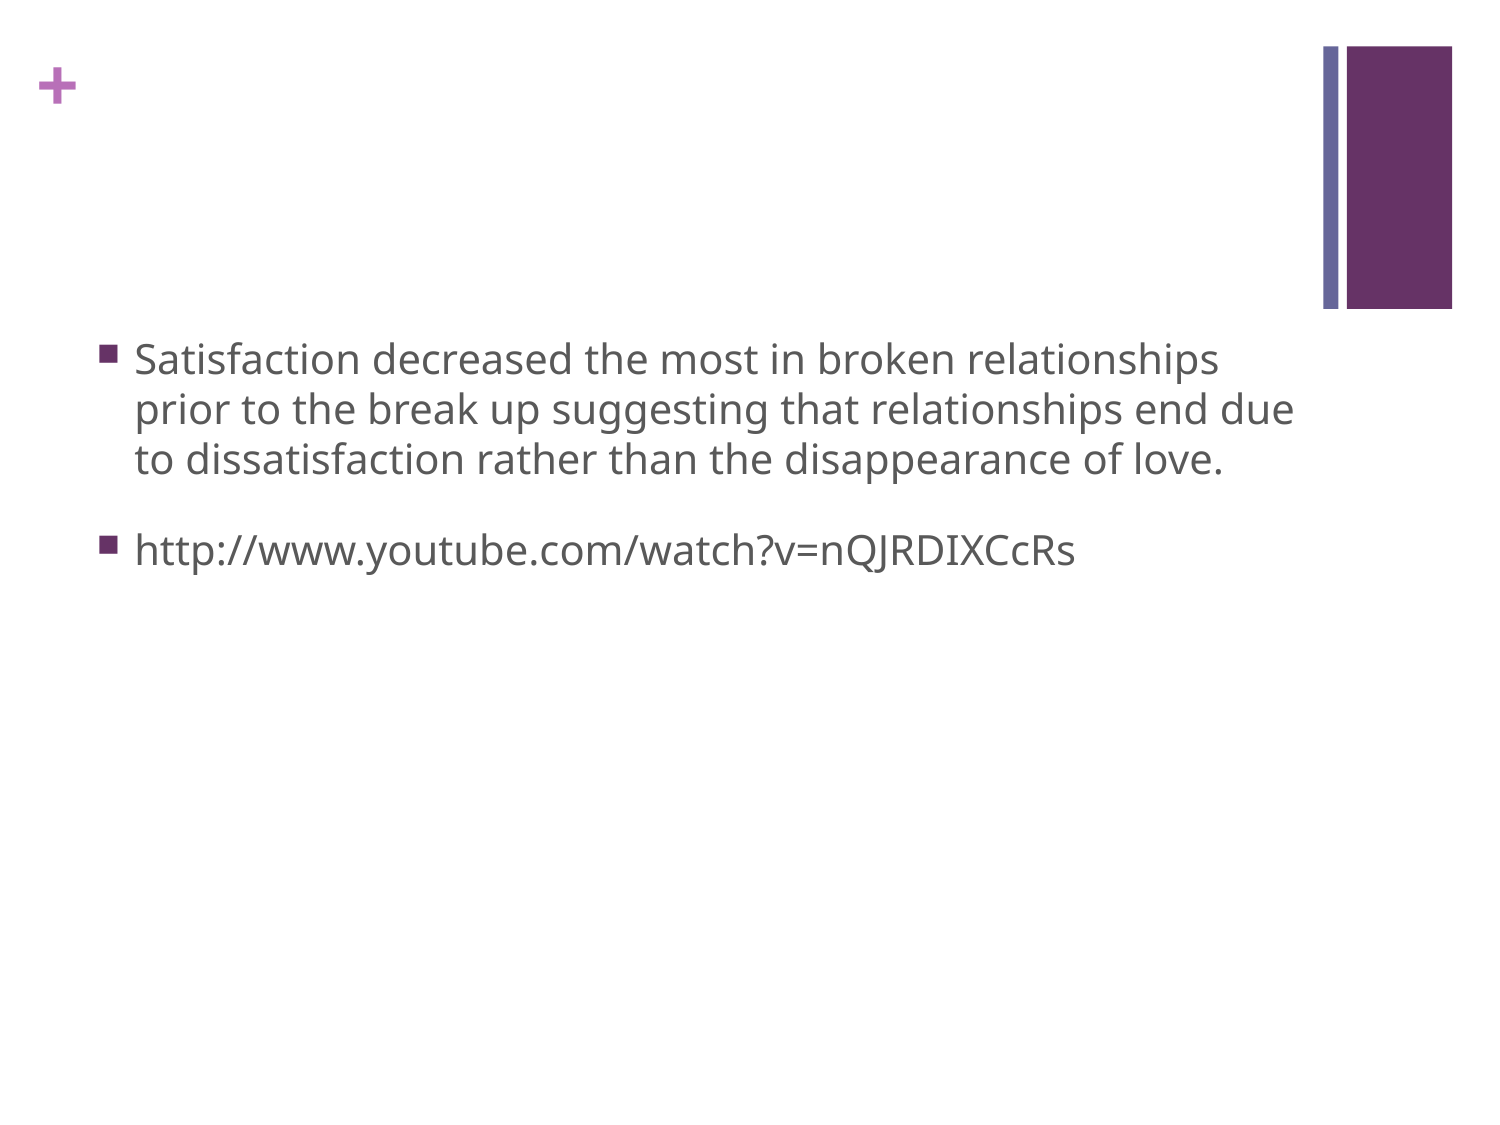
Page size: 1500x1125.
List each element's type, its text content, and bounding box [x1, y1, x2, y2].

list Satisfaction decreased the most in broken relationships prior to the break up suggesting that relationships end due to dissatisfaction rather than the disappearance of love. http://www.youtube.com/watch?v=nQJRDIXCcRs [81, 324, 1322, 1005]
